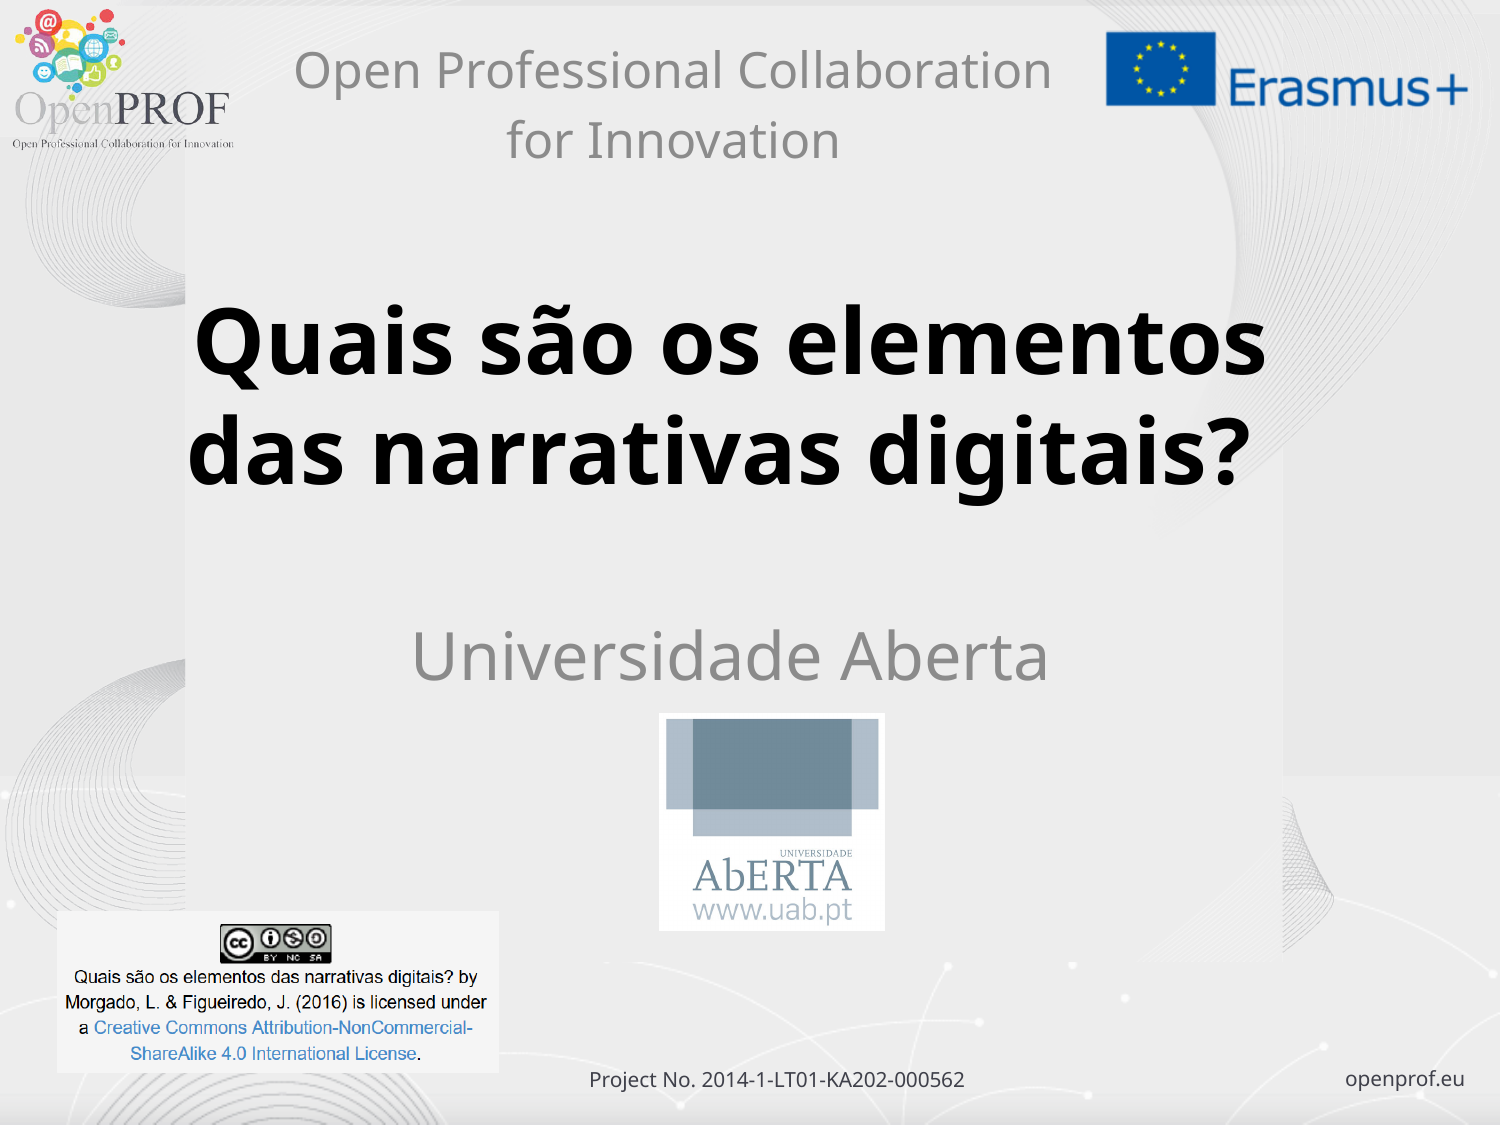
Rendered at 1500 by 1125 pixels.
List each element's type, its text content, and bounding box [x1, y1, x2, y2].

title Quais são os elementos das narrativas digitais? [134, 198, 1304, 588]
picture [0, 0, 1500, 1125]
subtitle Universidade Aberta [187, 605, 1275, 951]
text_box Open Professional Collaboration for Innovation [251, 31, 1110, 156]
